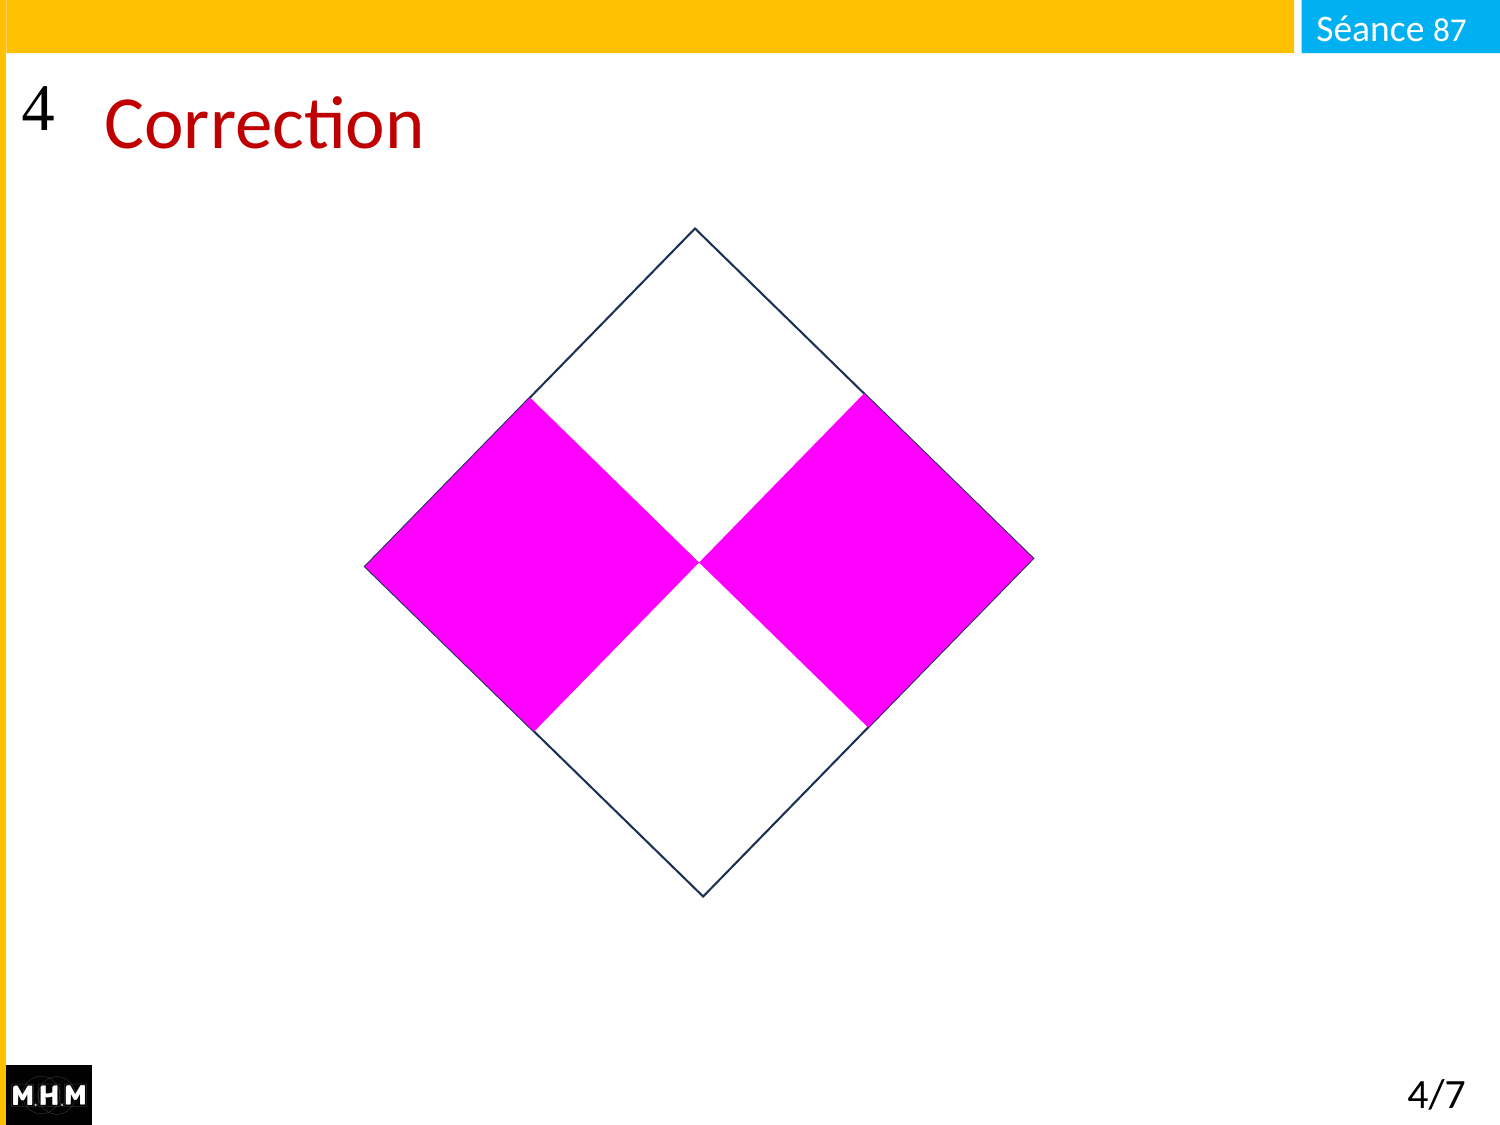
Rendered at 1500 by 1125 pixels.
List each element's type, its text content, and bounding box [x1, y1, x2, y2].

picture [6, 1065, 92, 1125]
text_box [462, 326, 936, 799]
title Correction [89, 74, 1384, 174]
list 4/7 [1373, 1064, 1500, 1125]
